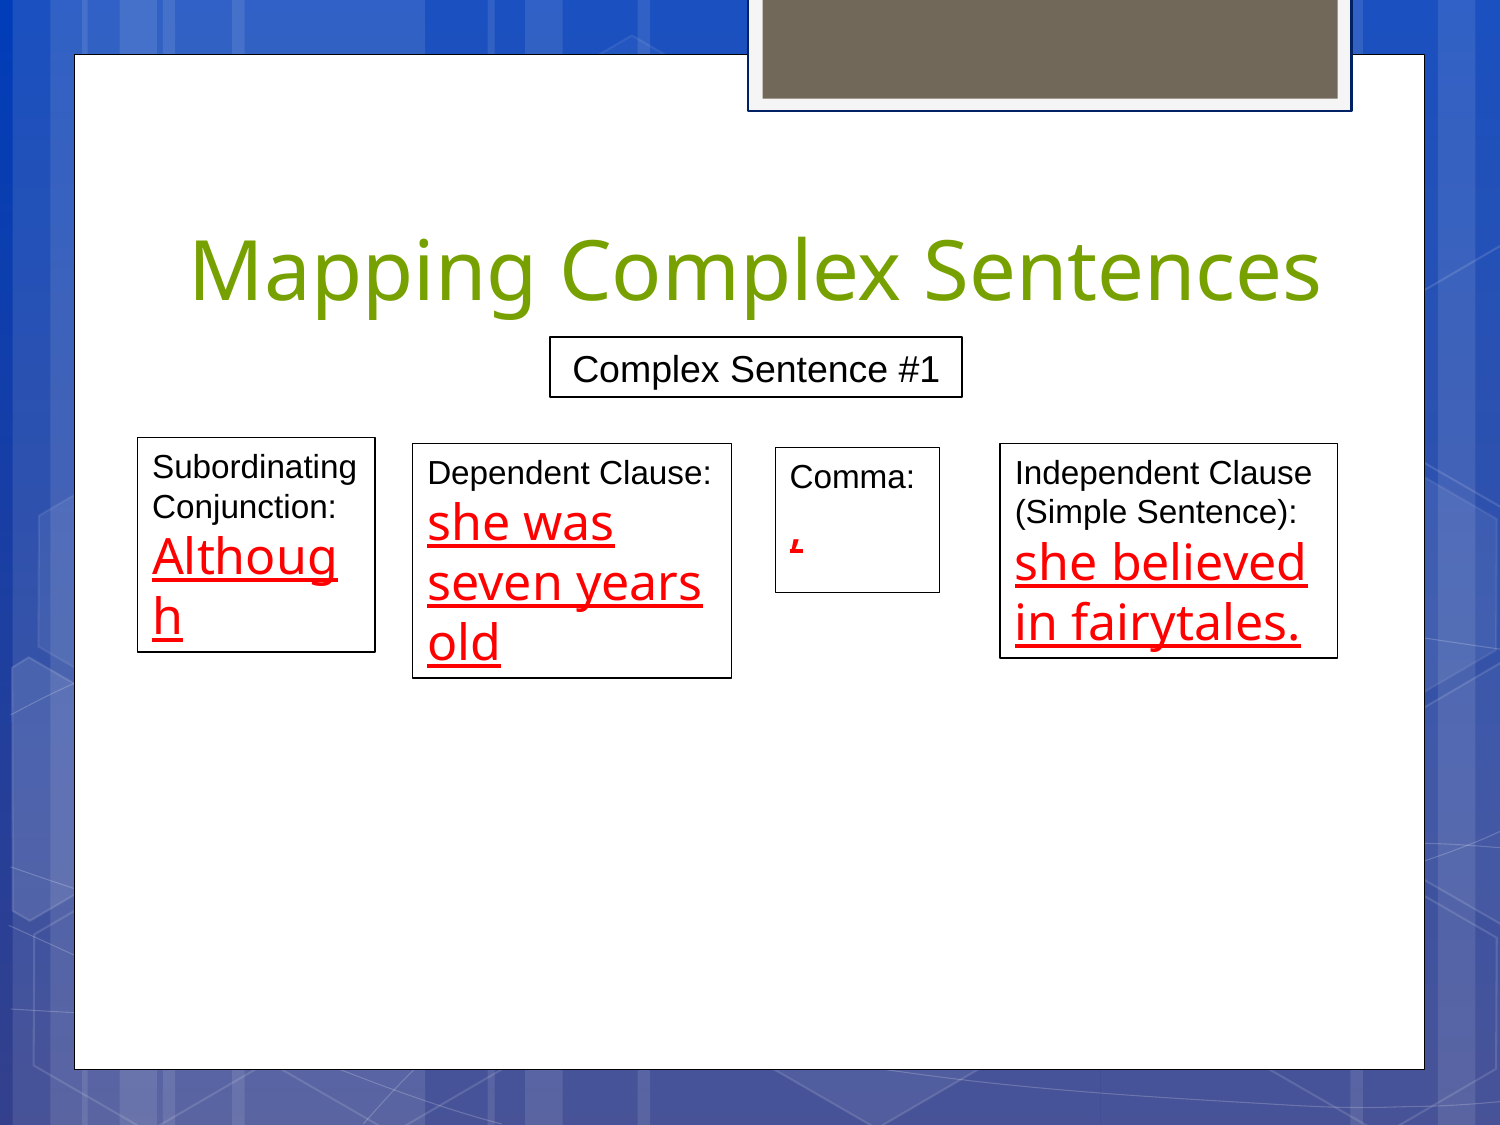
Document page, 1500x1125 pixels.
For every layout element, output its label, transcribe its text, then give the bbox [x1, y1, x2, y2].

title Mapping Complex Sentences [112, 137, 1400, 325]
text_box Dependent Clause: she was seven years old [412, 443, 732, 679]
text_box Comma: , [774, 447, 940, 593]
text_box Complex Sentence #1 [549, 337, 963, 398]
text_box Subordinating Conjunction: Although [137, 437, 375, 652]
text_box Independent Clause (Simple Sentence): she believed in fairytales. [999, 443, 1338, 658]
